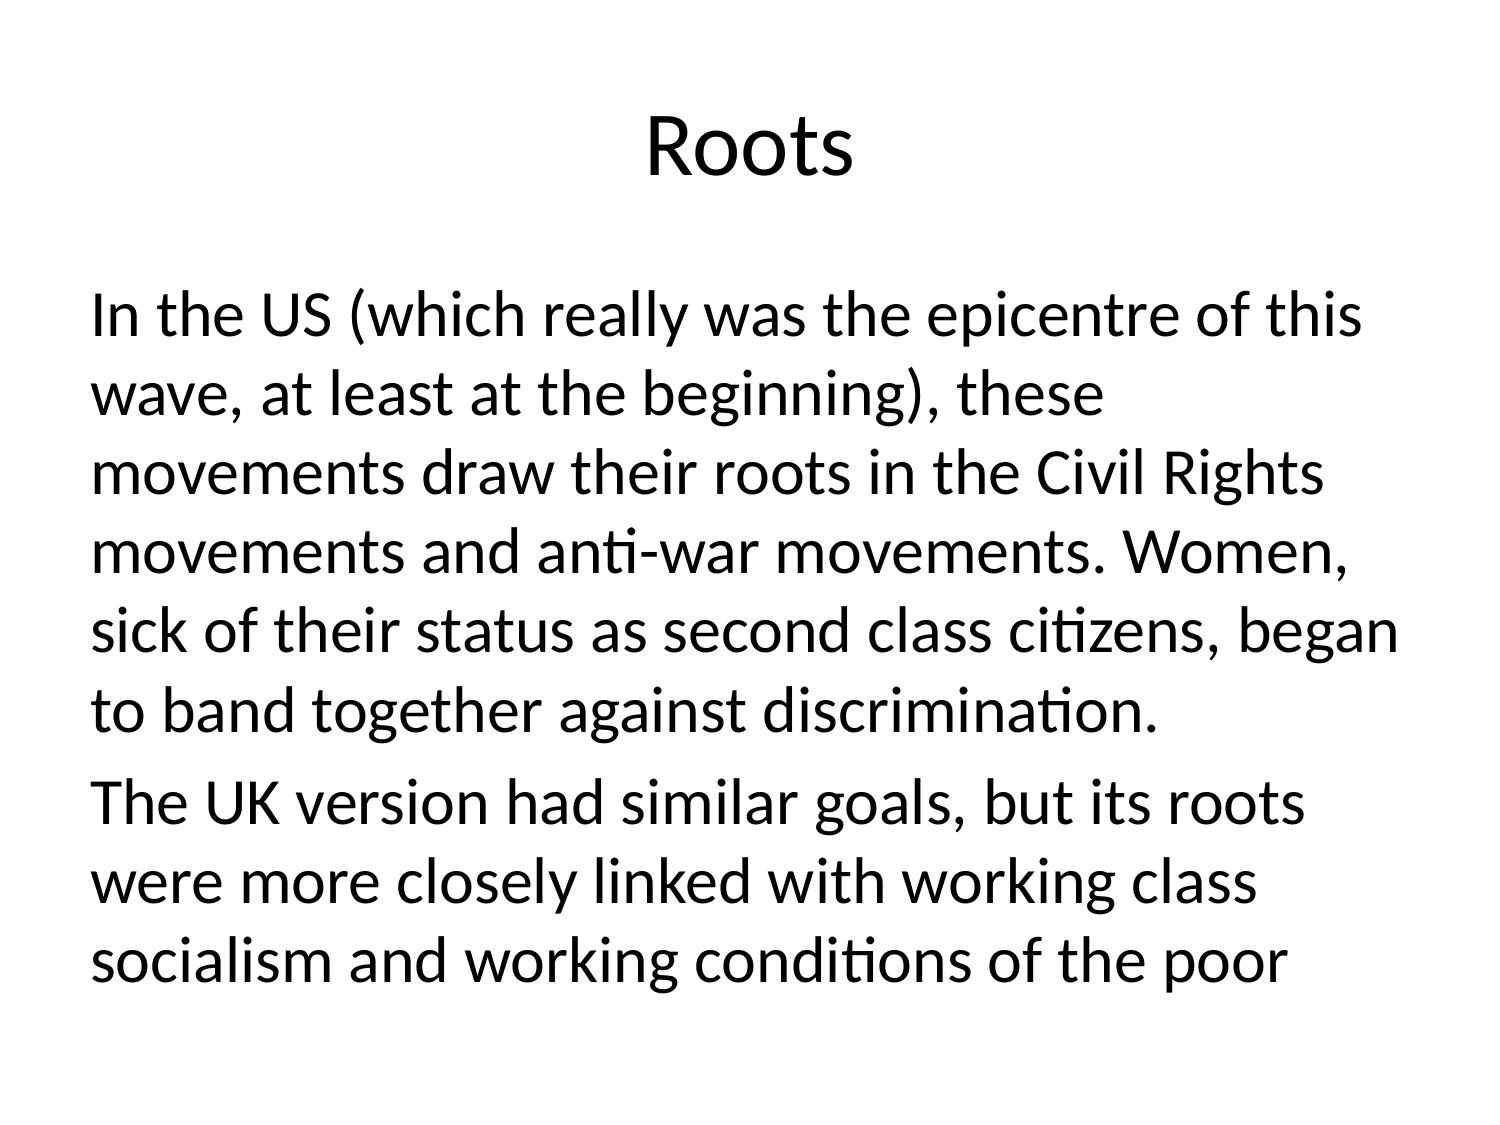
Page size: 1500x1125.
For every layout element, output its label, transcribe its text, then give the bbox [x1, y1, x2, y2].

list In the US (which really was the epicentre of this wave, at least at the beginning), these movements draw their roots in the Civil Rights movements and anti-war movements. Women, sick of their status as second class citizens, began to band together against discrimination. The UK version had similar goals, but its roots were more closely linked with working class socialism and working conditions of the poor [75, 262, 1425, 1005]
title Roots [75, 45, 1425, 233]
